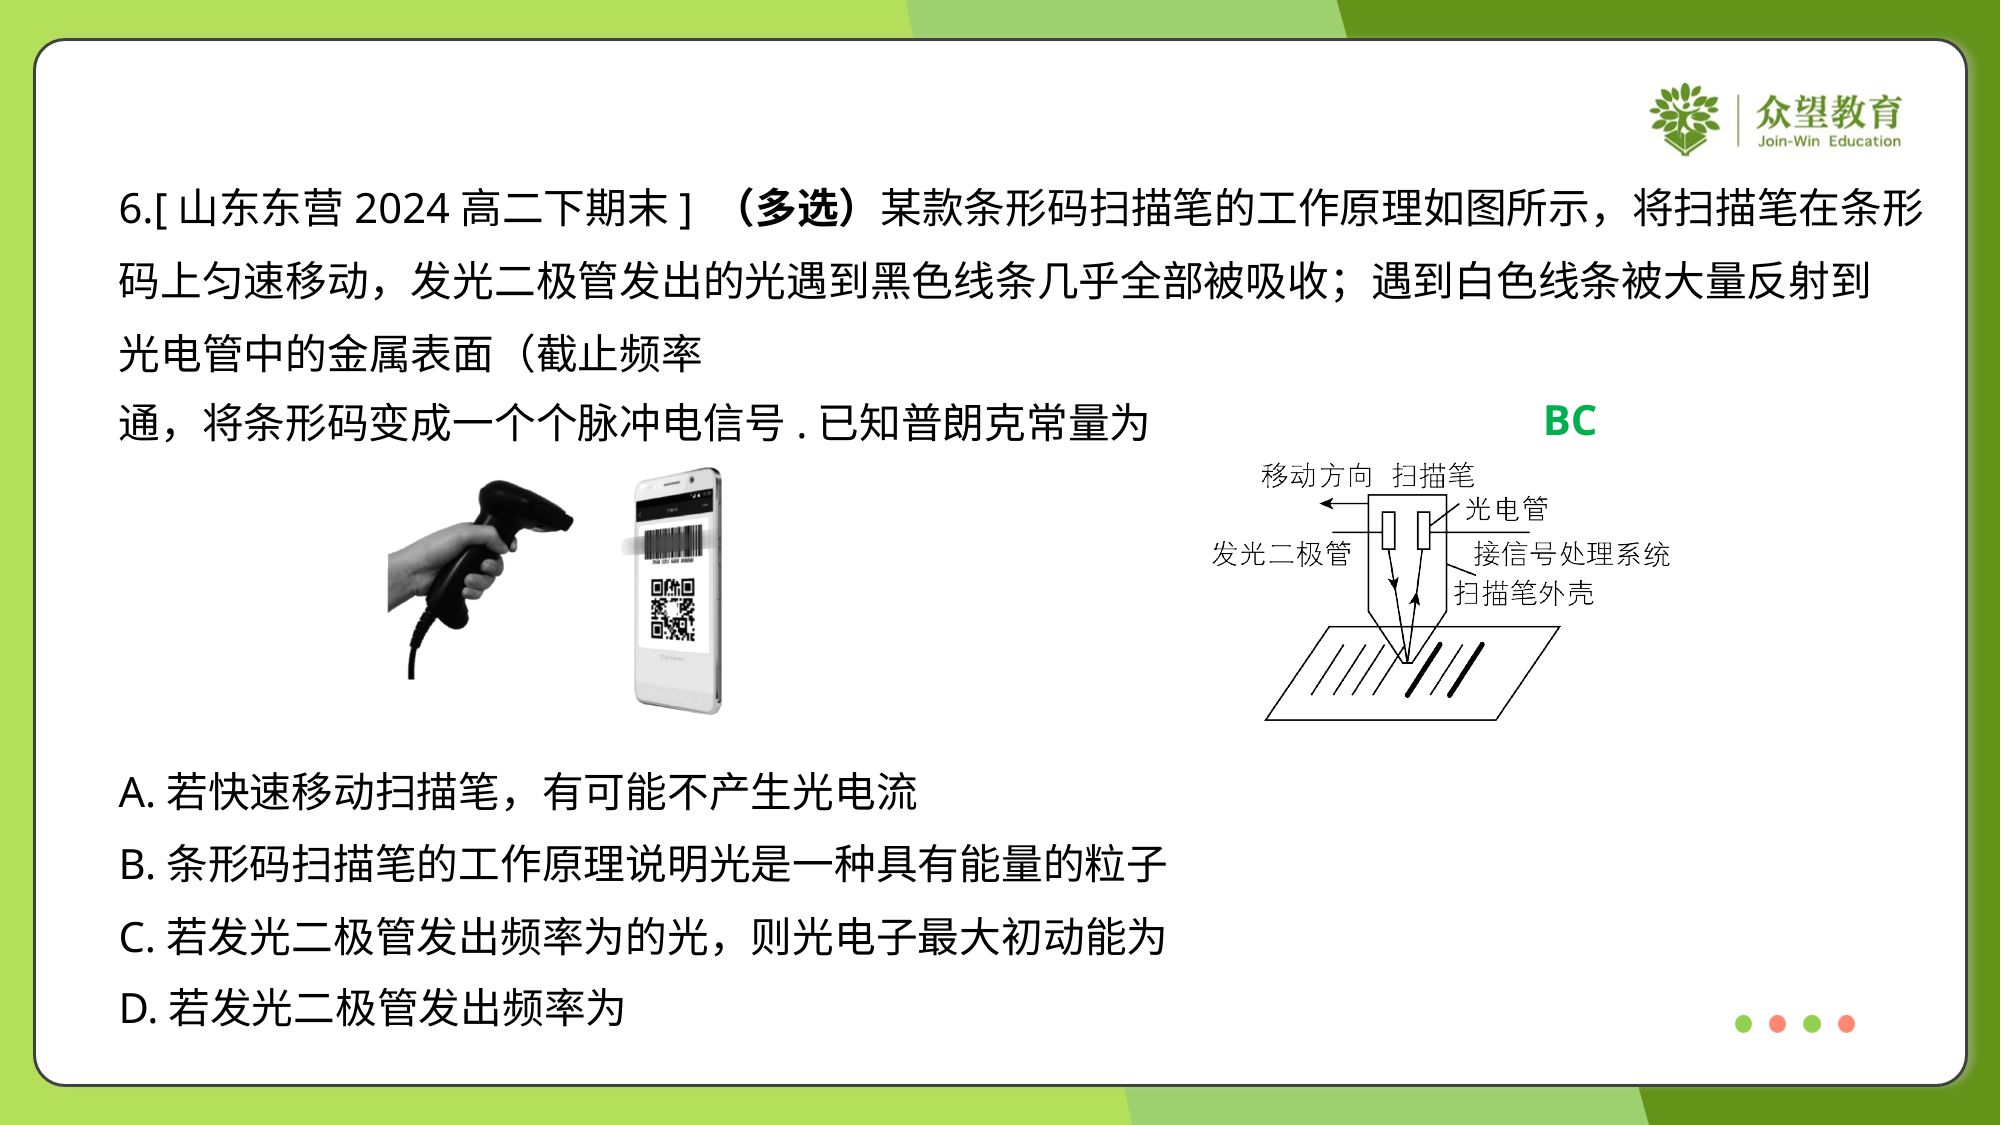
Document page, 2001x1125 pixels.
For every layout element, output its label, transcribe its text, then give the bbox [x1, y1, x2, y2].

picture [0, 0, 2000, 1125]
text_box BC [1526, 375, 1614, 438]
